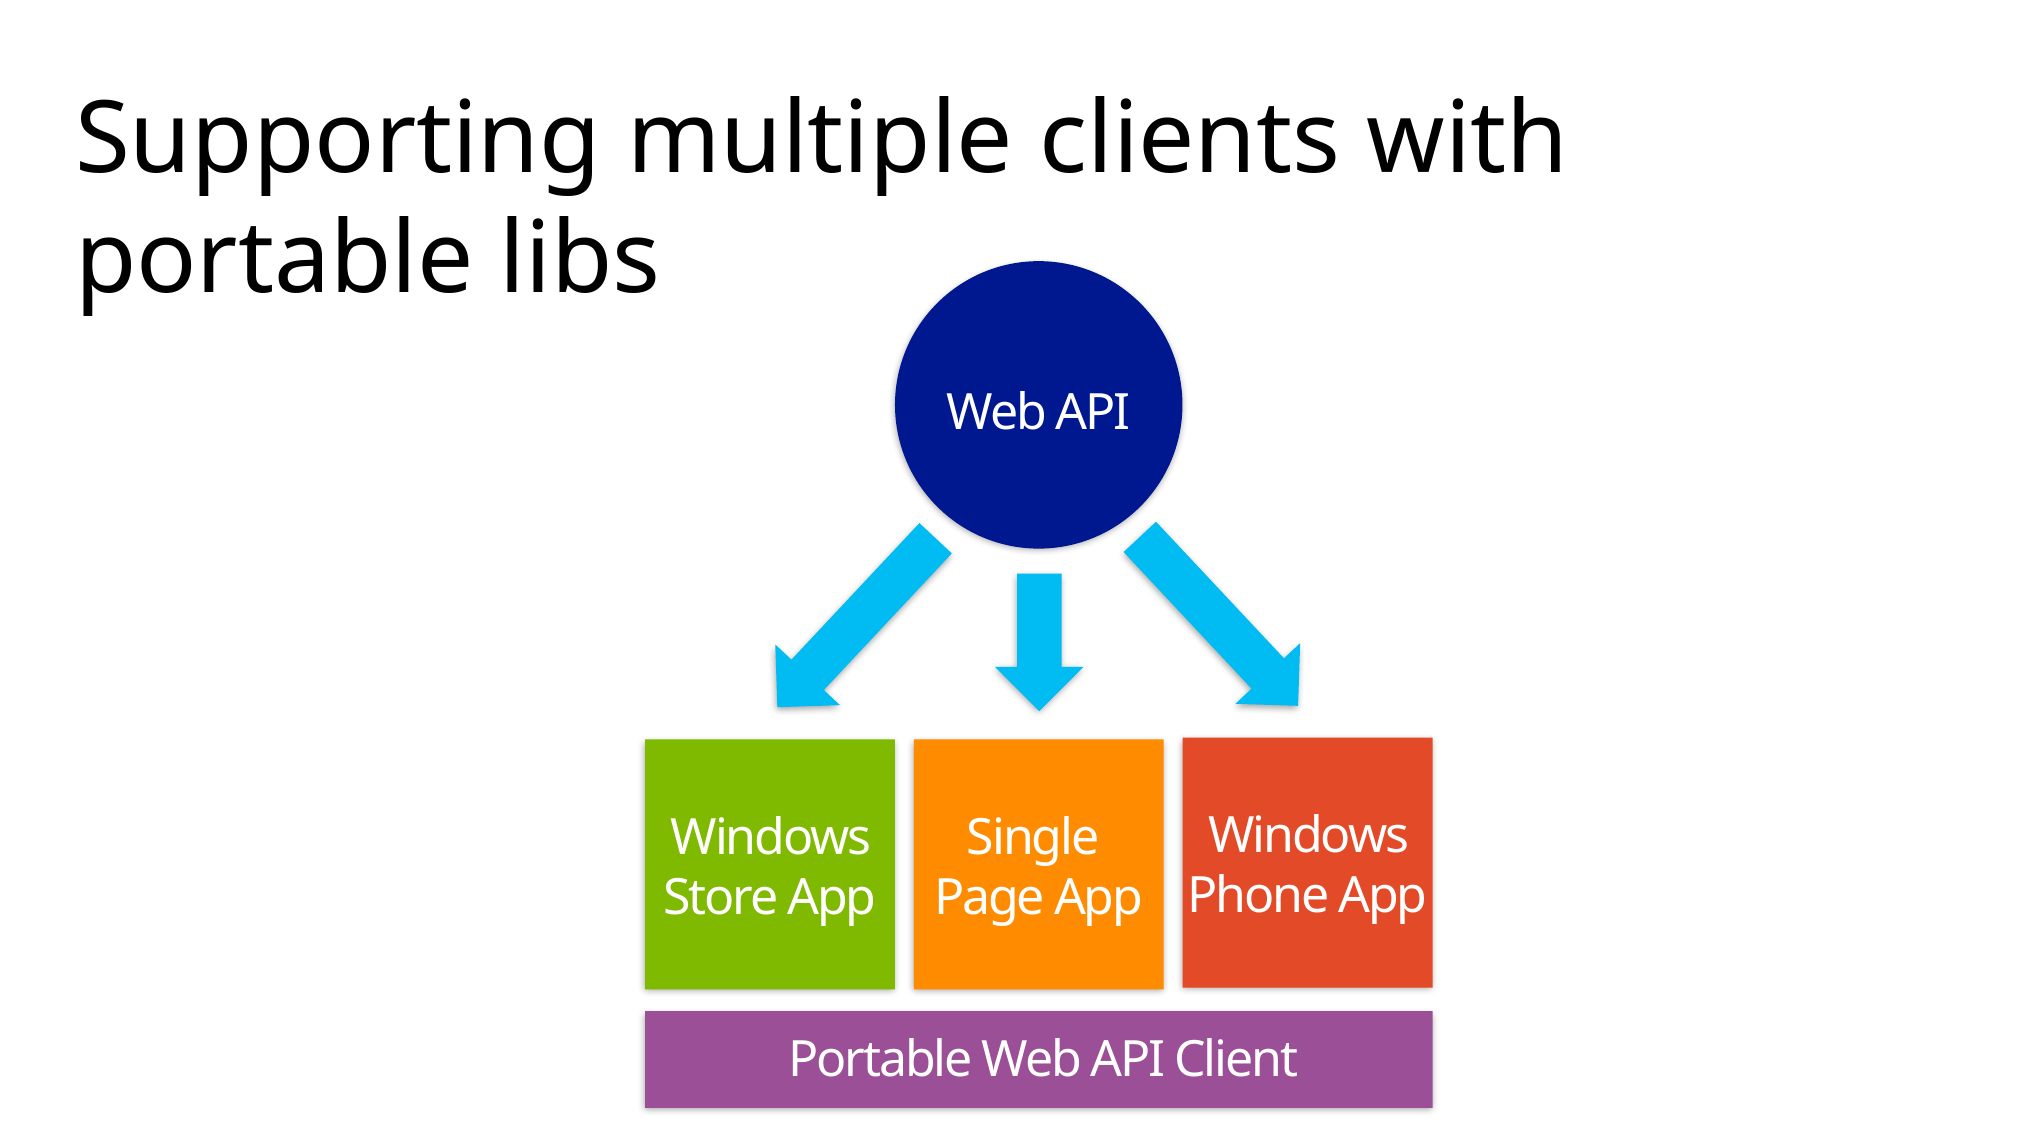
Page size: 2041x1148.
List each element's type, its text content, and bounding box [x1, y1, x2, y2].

text_box Portable Web API Client [644, 1010, 1433, 1109]
text_box [774, 522, 953, 708]
text_box [994, 572, 1085, 712]
text_box Windows Phone App [1182, 737, 1433, 988]
text_box Windows Store App [644, 739, 896, 990]
text_box Web API [894, 260, 1184, 550]
text_box [1123, 521, 1301, 707]
text_box Single Page App [913, 739, 1165, 990]
title Supporting multiple clients with portable libs [45, 48, 1996, 199]
